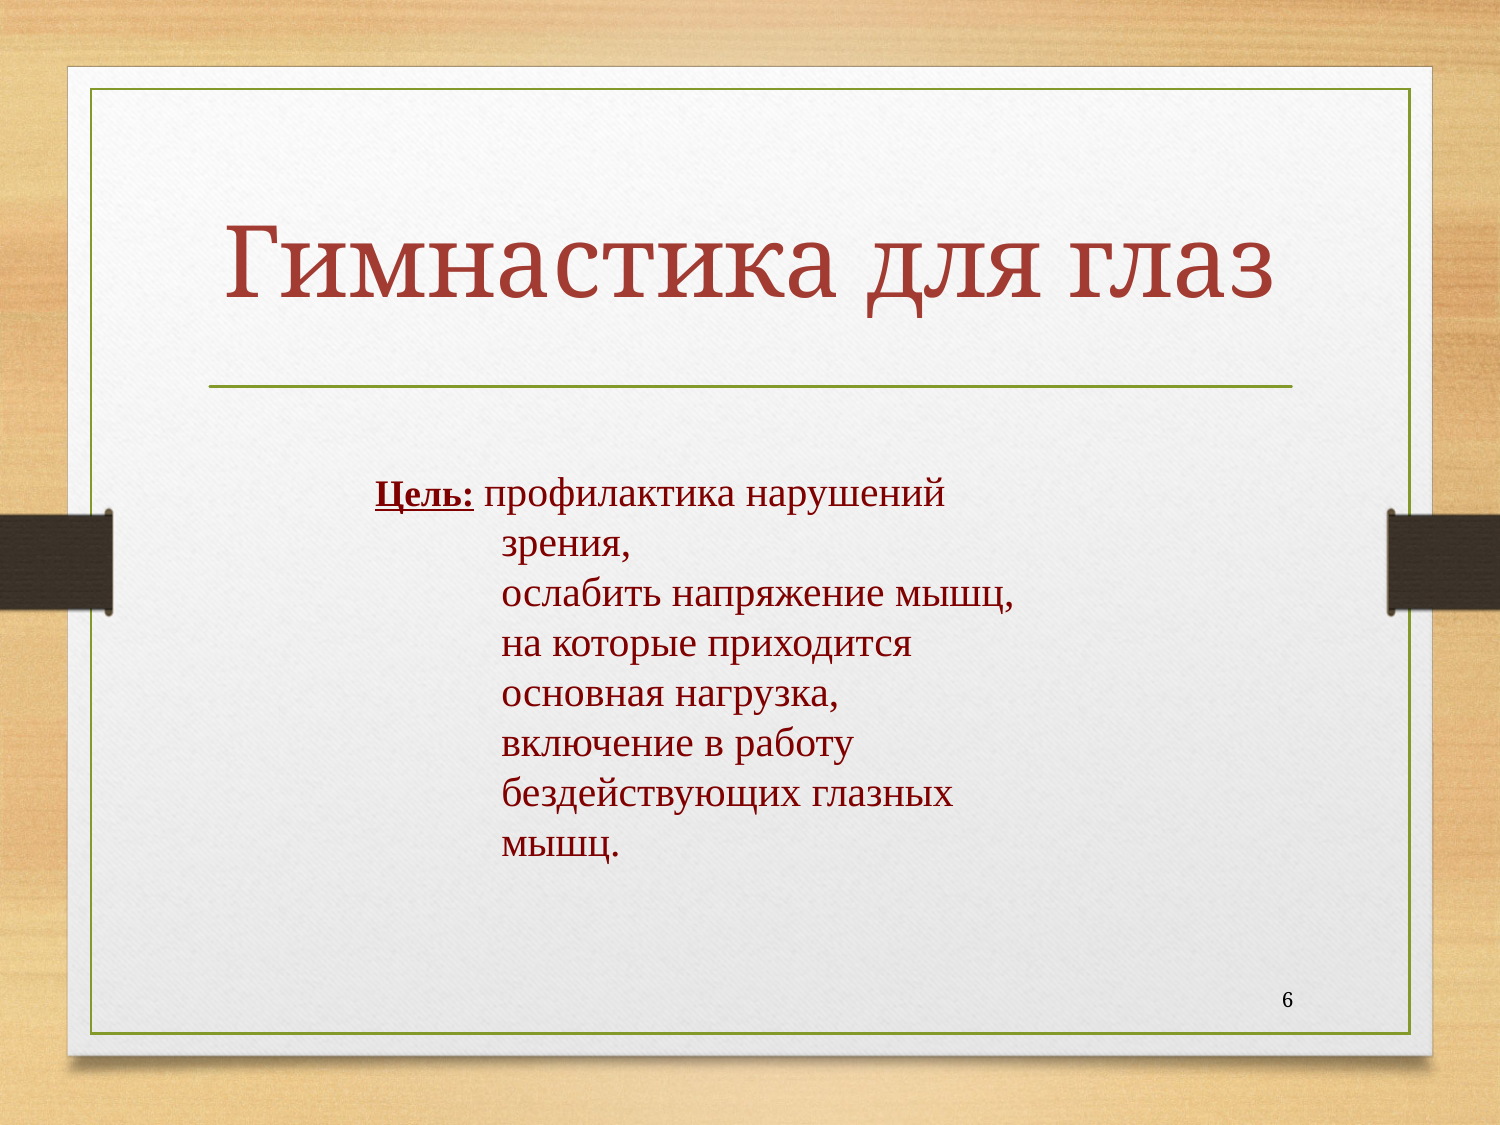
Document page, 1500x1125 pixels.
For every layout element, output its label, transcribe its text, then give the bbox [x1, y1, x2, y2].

text_box Цель: профилактика нарушений зрения, ослабить напряжение мышц, на которые приходится основная нагрузка, включение в работу бездействующих глазных мышц. [360, 457, 1111, 873]
slide_number 6 [1243, 977, 1309, 1024]
picture [0, 0, 1500, 1125]
title Гимнастика для глаз [193, 150, 1309, 365]
